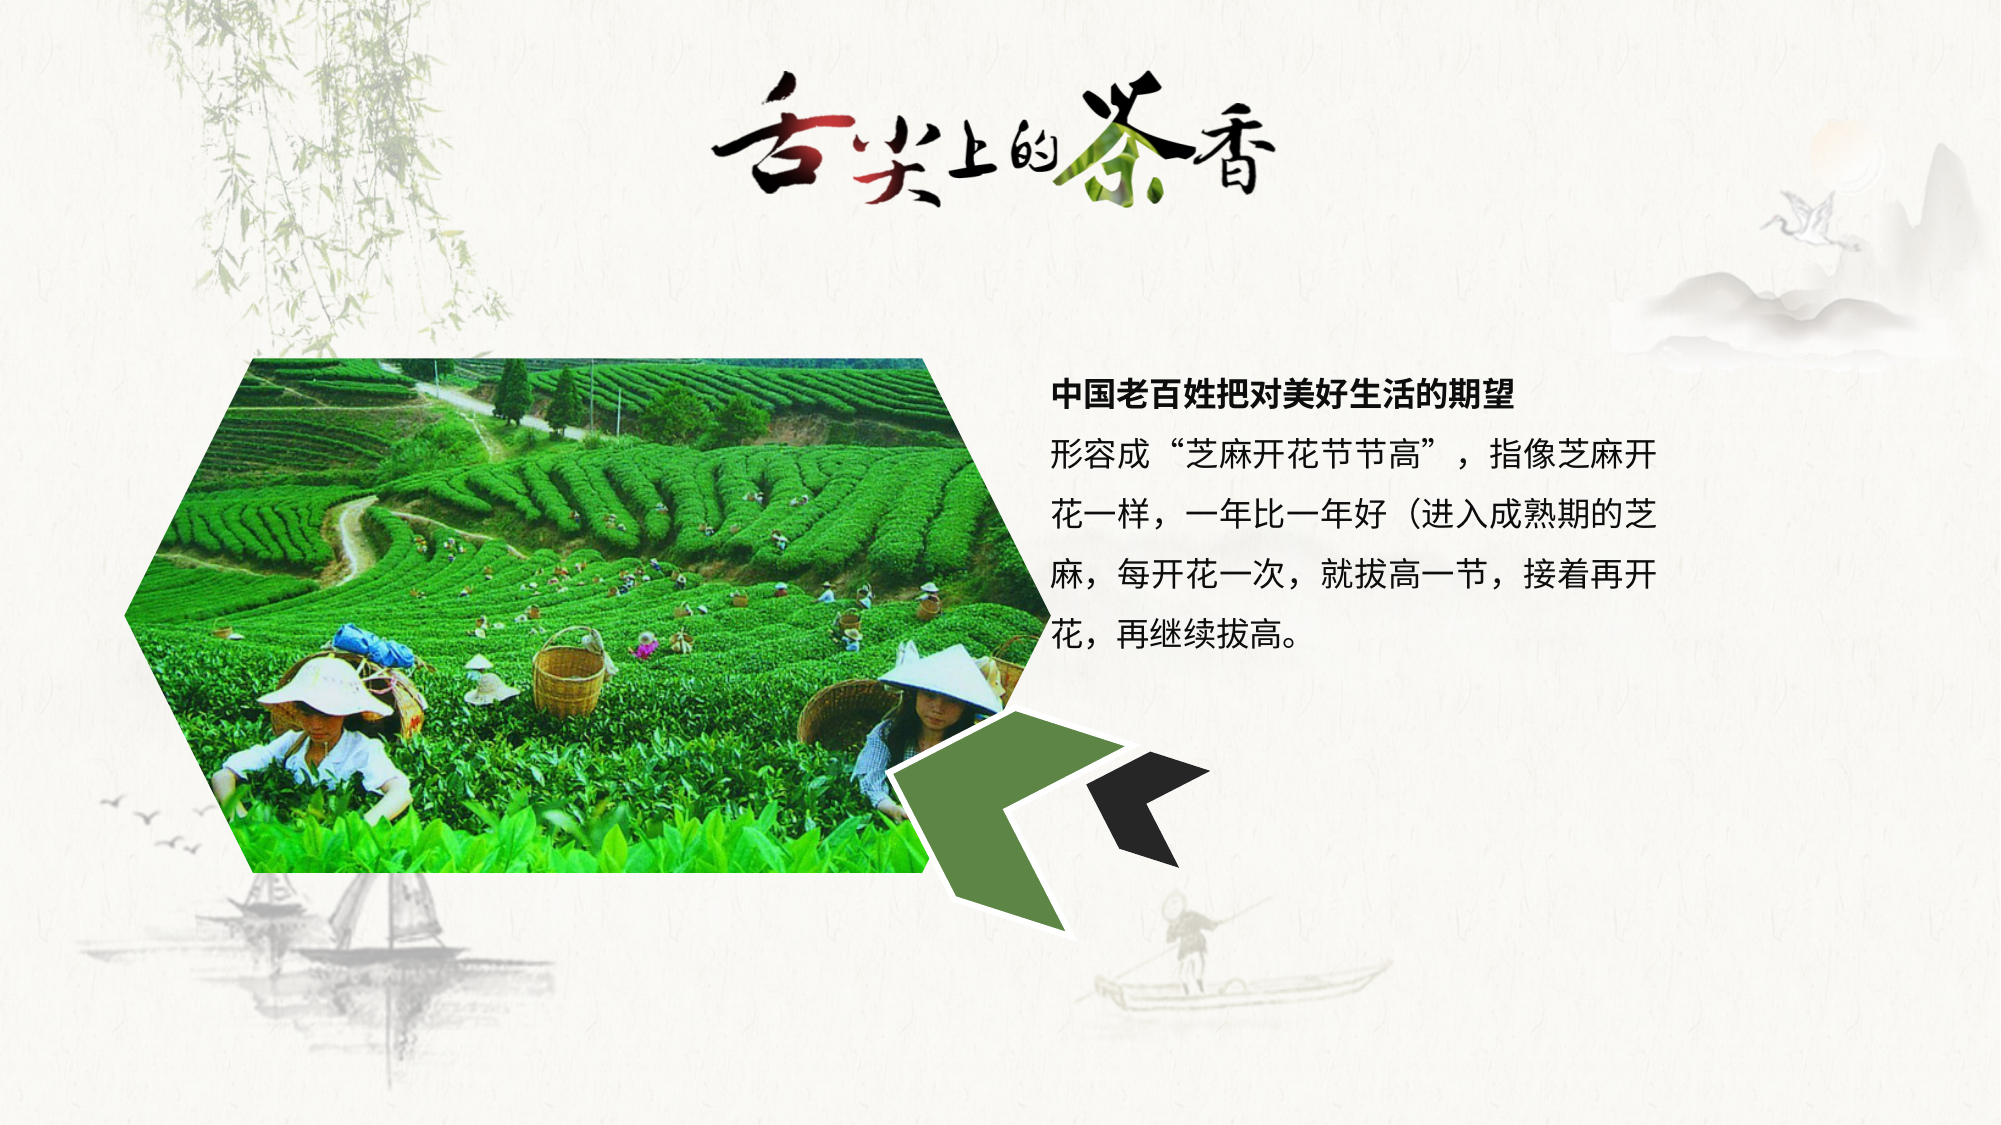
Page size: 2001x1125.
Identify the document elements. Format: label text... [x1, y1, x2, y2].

text_box 中国老百姓把对美好生活的期望 形容成“芝麻开花节节高”，指像芝麻开花一样，一年比一年好（进入成熟期的芝麻，每开花一次，就拔高一节，接着再开花，再继续拔高。 [1035, 346, 1674, 661]
text_box [1084, 750, 1213, 870]
picture [697, 11, 1303, 223]
picture [124, 358, 1051, 873]
text_box [1051, 718, 1136, 790]
text_box [939, 873, 1074, 939]
